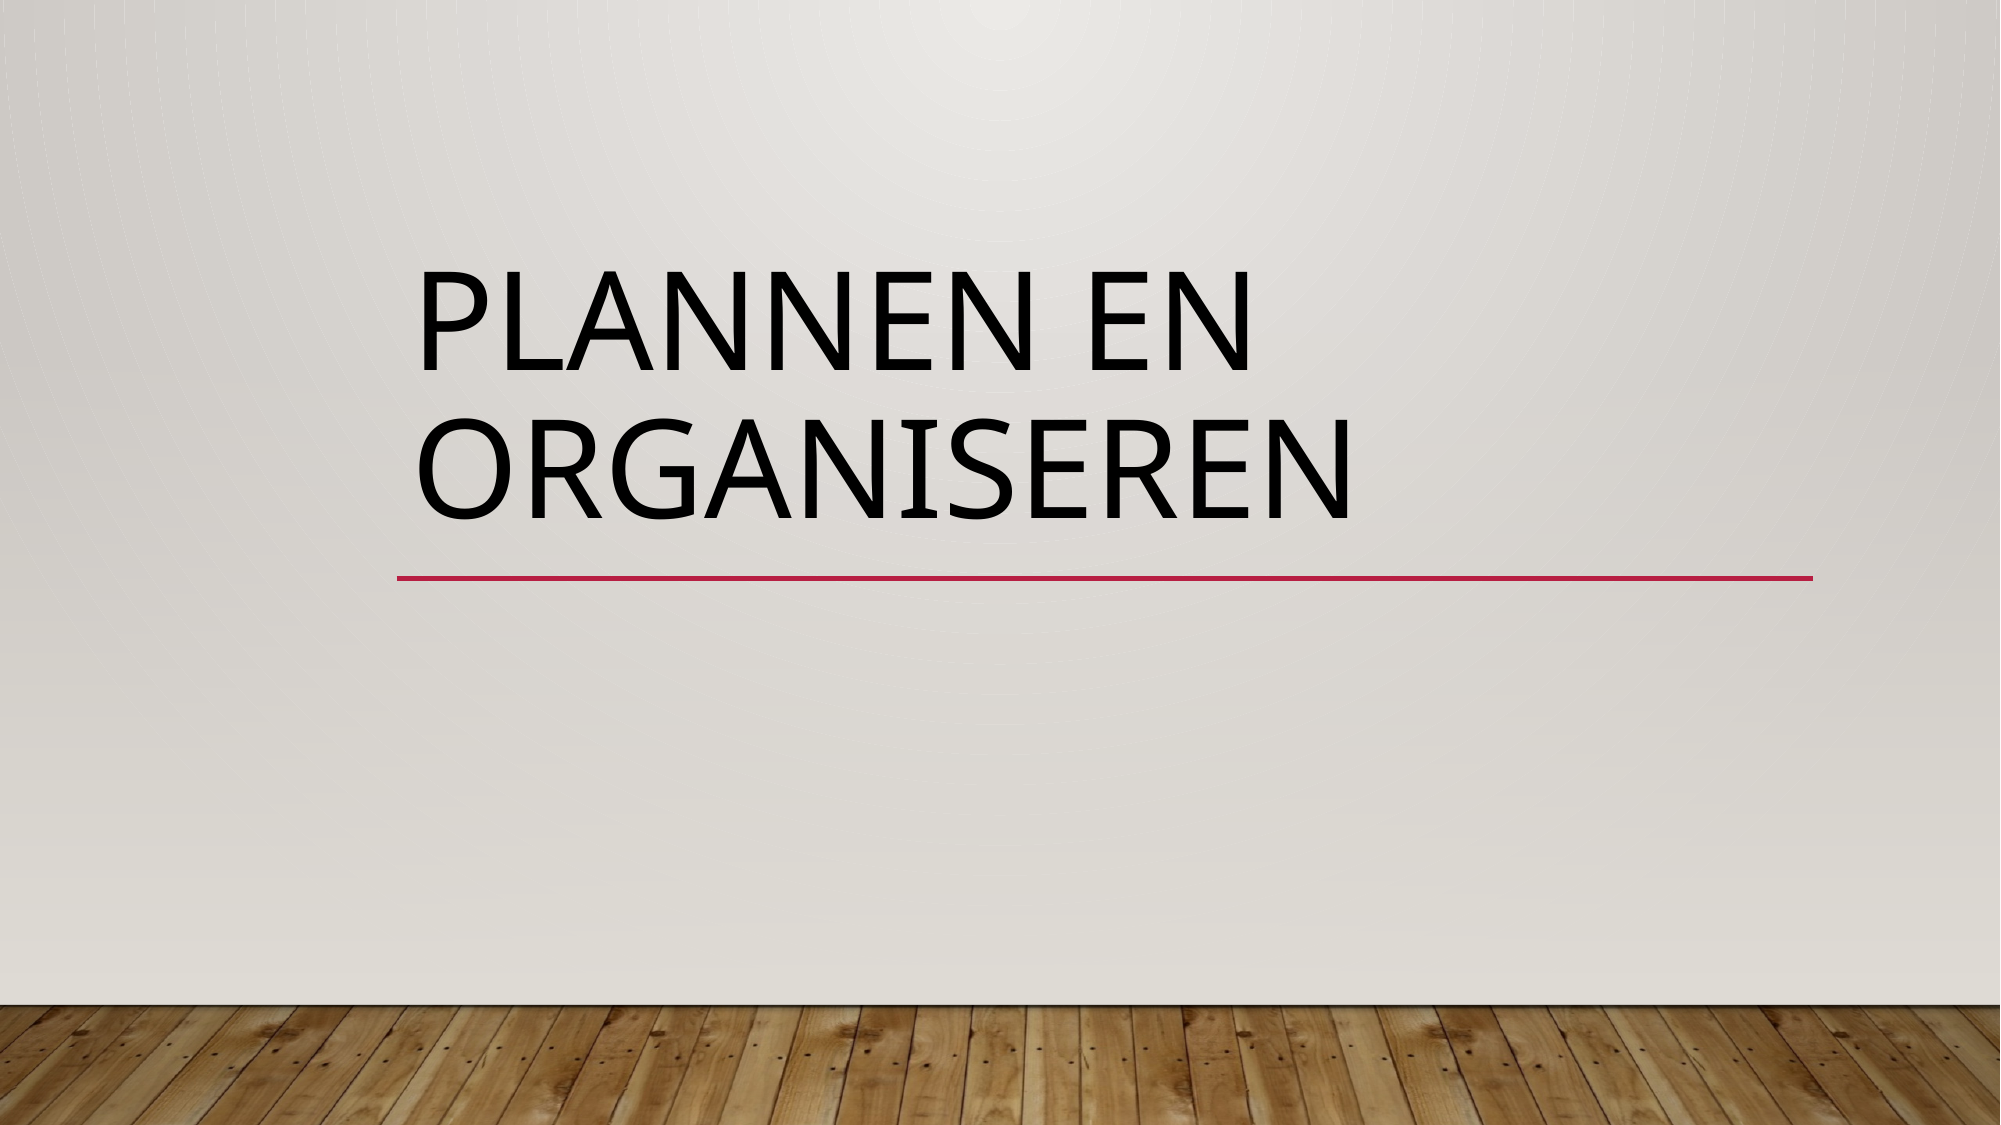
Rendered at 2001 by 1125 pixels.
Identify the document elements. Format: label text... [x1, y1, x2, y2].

title Plannen en organiseren [396, 131, 1814, 549]
picture [0, 1005, 2000, 1125]
